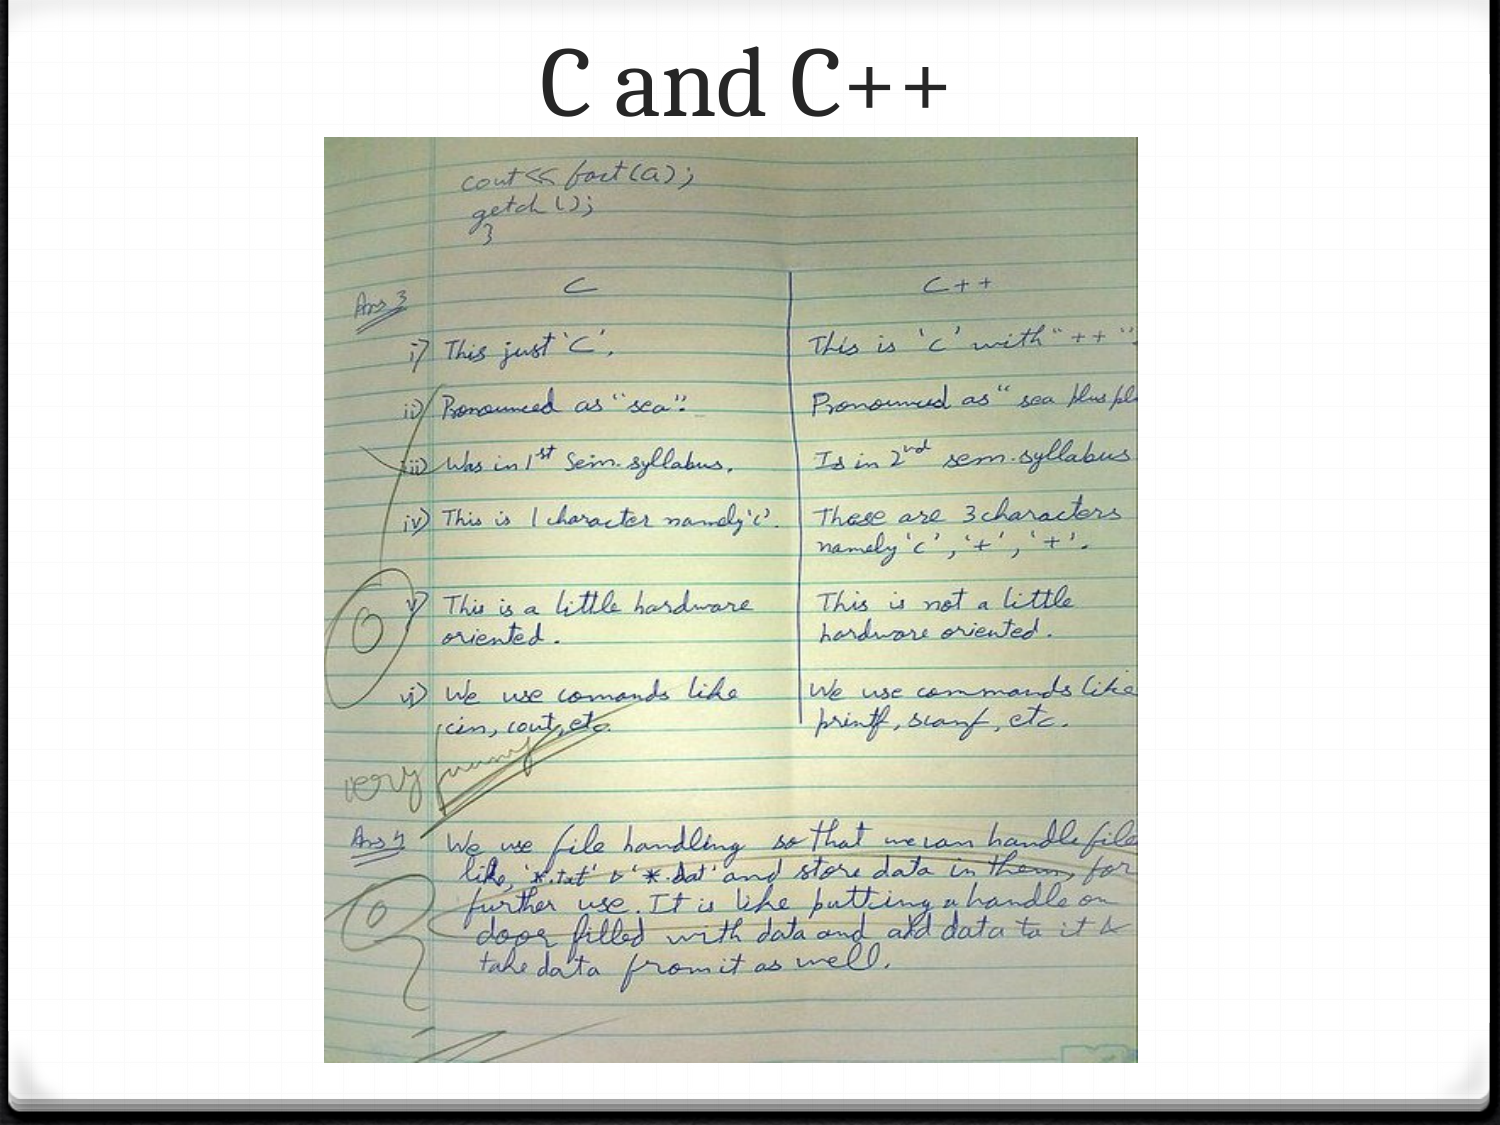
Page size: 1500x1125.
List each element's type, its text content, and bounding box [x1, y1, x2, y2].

picture [0, 0, 1500, 1125]
title C and C++ [87, 24, 1407, 129]
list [324, 137, 1138, 1063]
